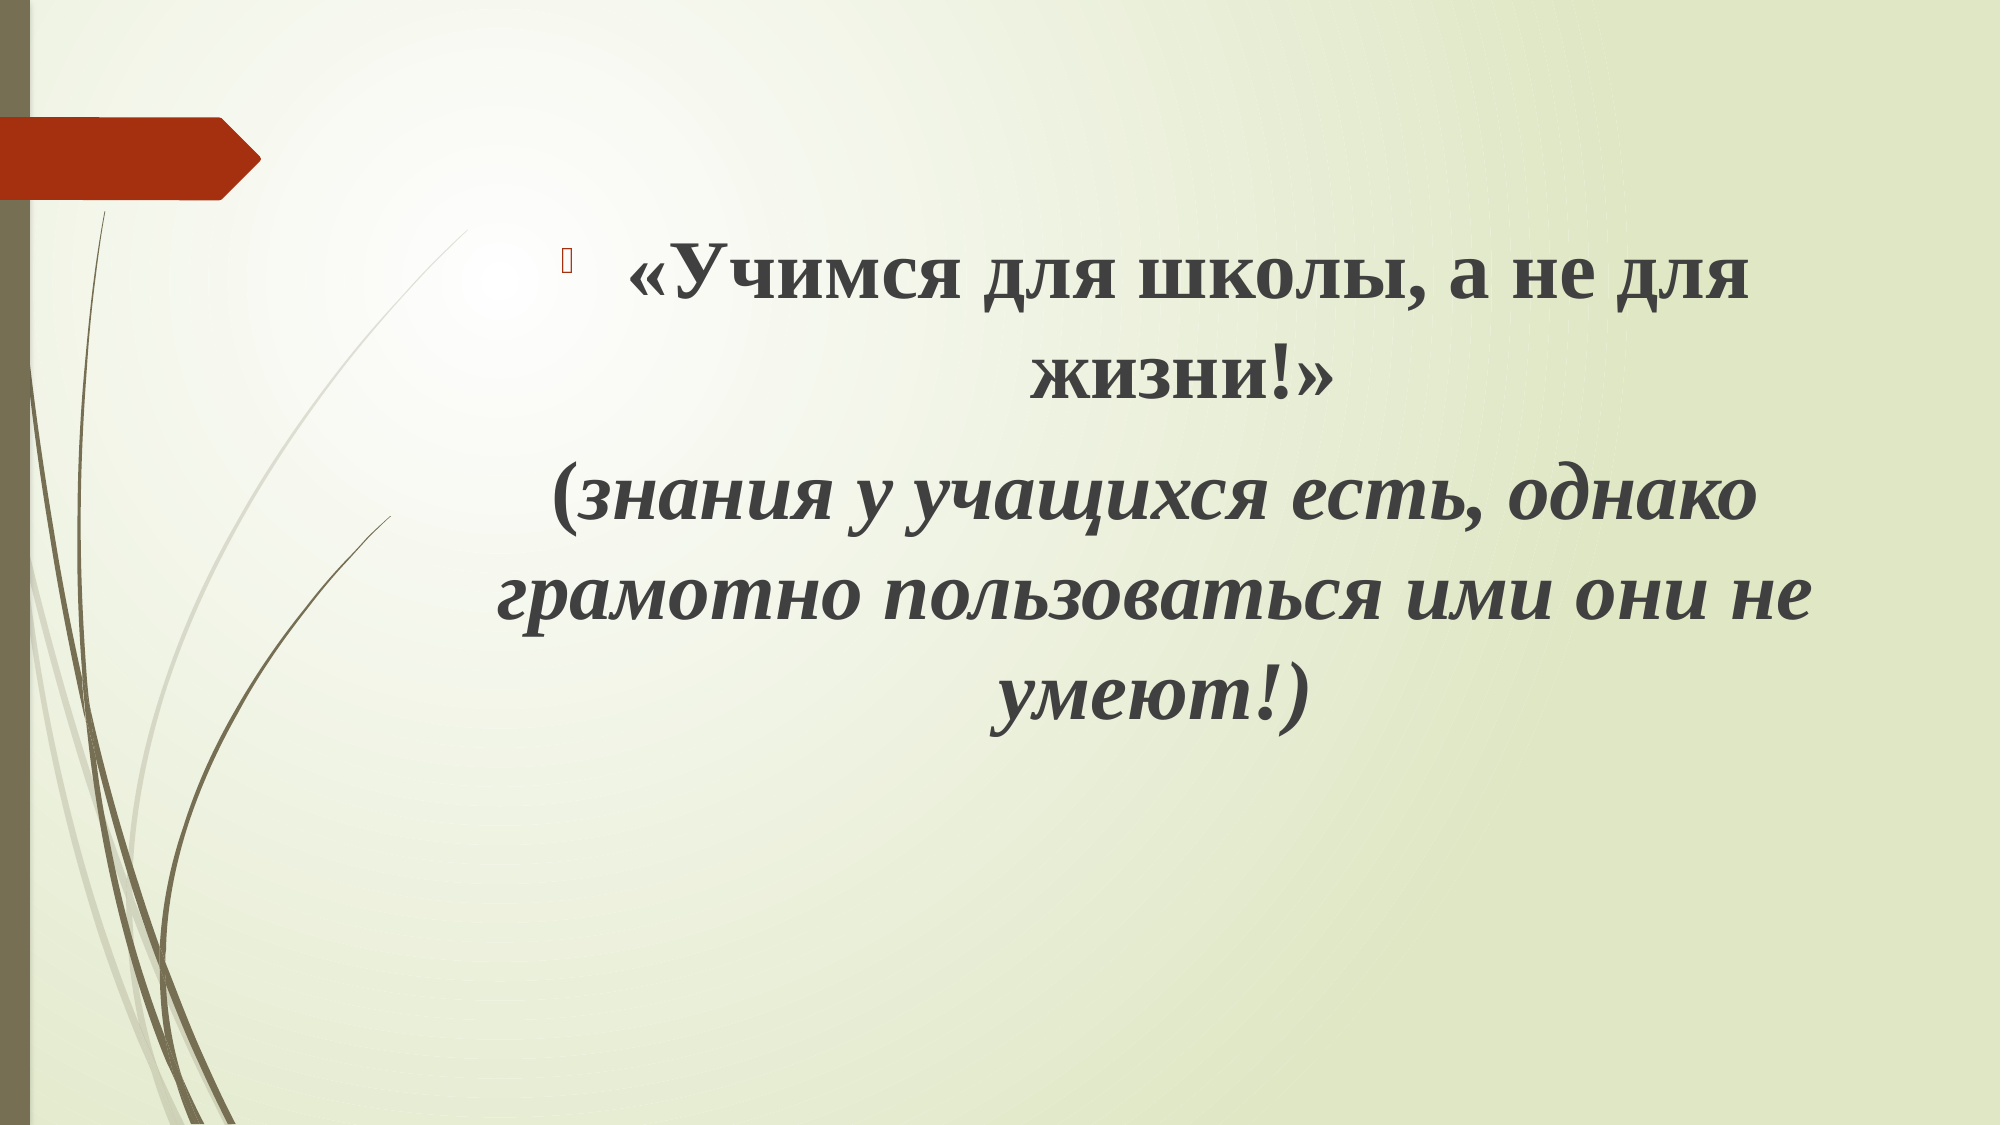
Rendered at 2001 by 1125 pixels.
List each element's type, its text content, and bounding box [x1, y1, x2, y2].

list «Учимся для школы, а не для жизни!» (знания у учащихся есть, однако грамотно пользоваться ими они не умеют!) [424, 207, 1888, 970]
